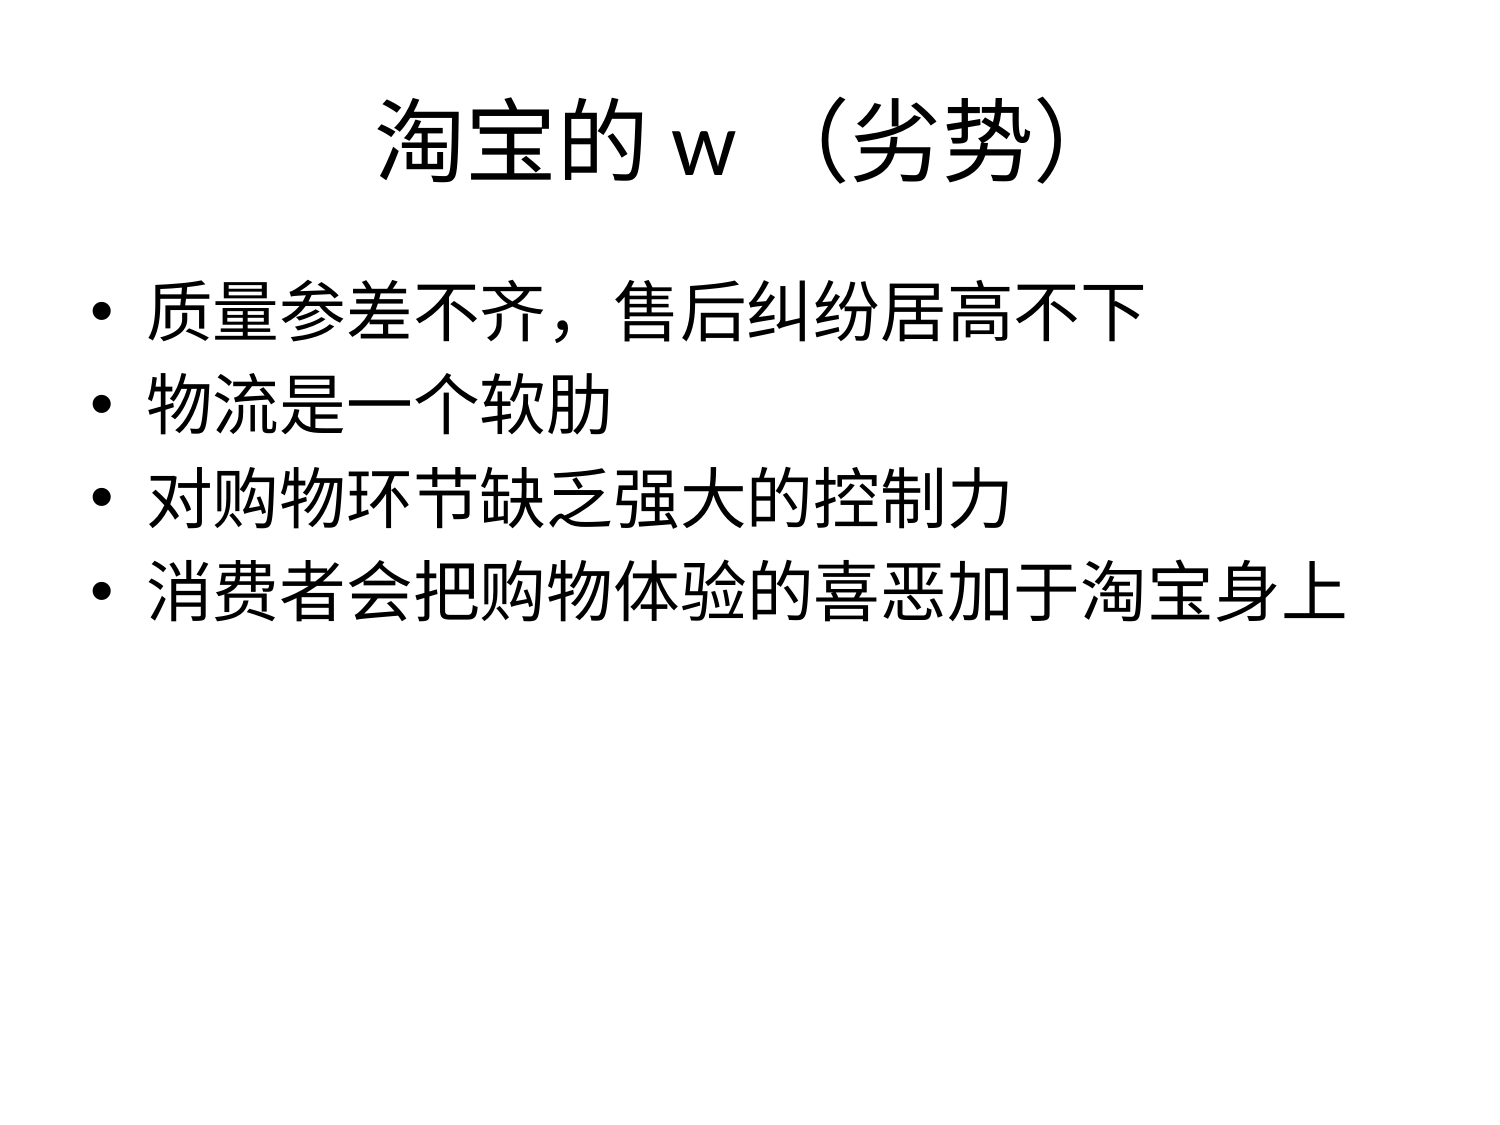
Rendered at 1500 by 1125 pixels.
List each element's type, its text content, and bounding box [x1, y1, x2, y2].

list 质量参差不齐，售后纠纷居高不下 物流是一个软肋 对购物环节缺乏强大的控制力 消费者会把购物体验的喜恶加于淘宝身上 [75, 262, 1425, 1005]
title 淘宝的w（劣势） [75, 45, 1425, 233]
